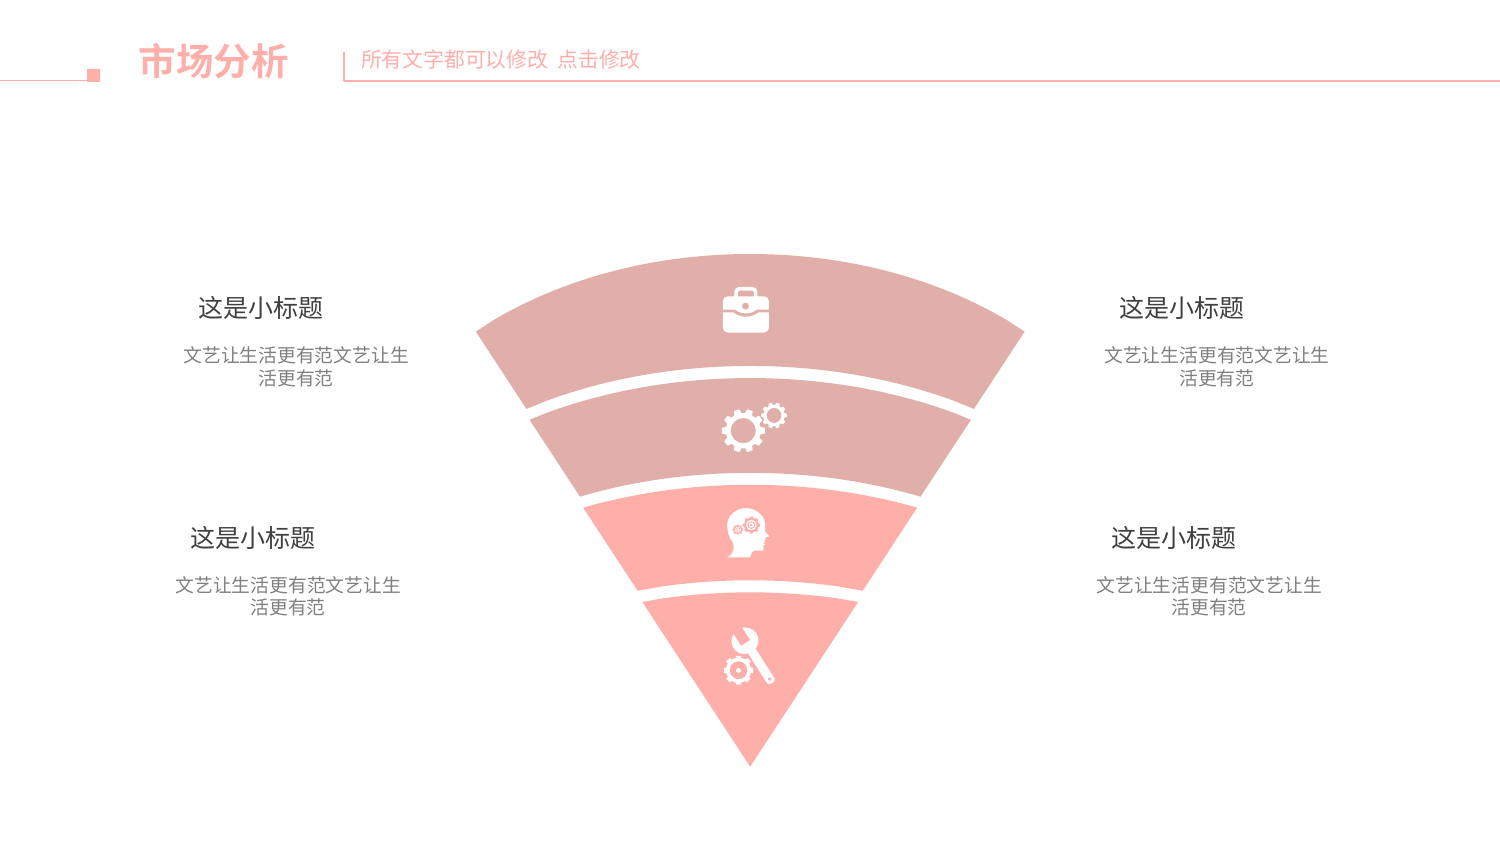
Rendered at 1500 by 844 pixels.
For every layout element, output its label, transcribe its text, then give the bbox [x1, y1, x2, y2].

text_box [640, 590, 861, 769]
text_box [726, 507, 772, 558]
text_box 这是小标题 [1100, 516, 1320, 558]
text_box 文艺让生活更有范文艺让生活更有范 [166, 338, 427, 395]
text_box 文艺让生活更有范文艺让生活更有范 [1078, 567, 1340, 625]
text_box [722, 286, 770, 333]
text_box 这是小标题 [187, 286, 407, 328]
text_box [581, 482, 920, 593]
text_box 文艺让生活更有范文艺让生活更有范 [158, 567, 419, 625]
text_box [527, 375, 973, 499]
text_box 文艺让生活更有范文艺让生活更有范 [1086, 338, 1347, 395]
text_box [721, 402, 787, 453]
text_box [723, 626, 776, 686]
text_box 这是小标题 [179, 516, 399, 558]
text_box 这是小标题 [1108, 286, 1328, 328]
text_box [473, 251, 1027, 411]
